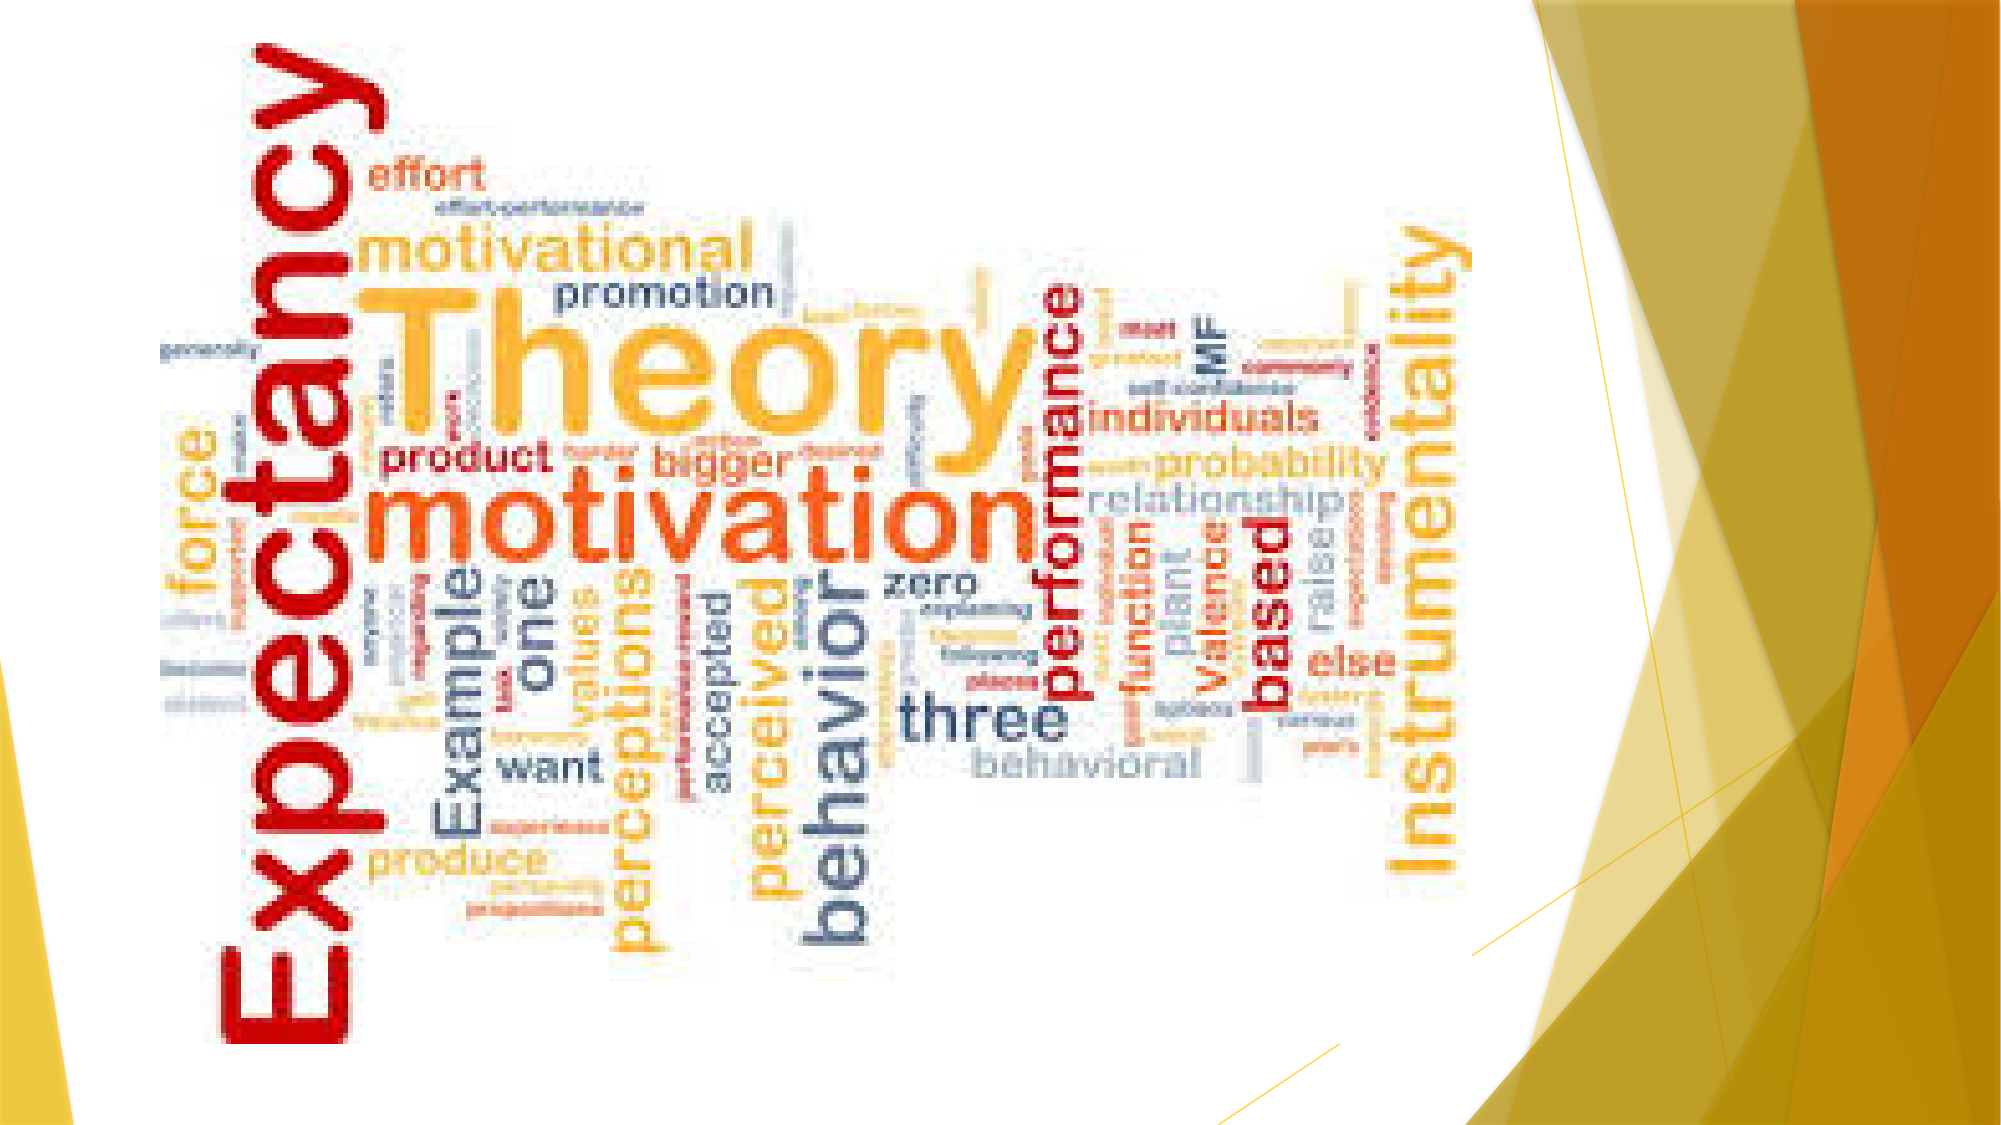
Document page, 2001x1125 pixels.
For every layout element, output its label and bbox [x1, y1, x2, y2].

list [160, 43, 1473, 1044]
